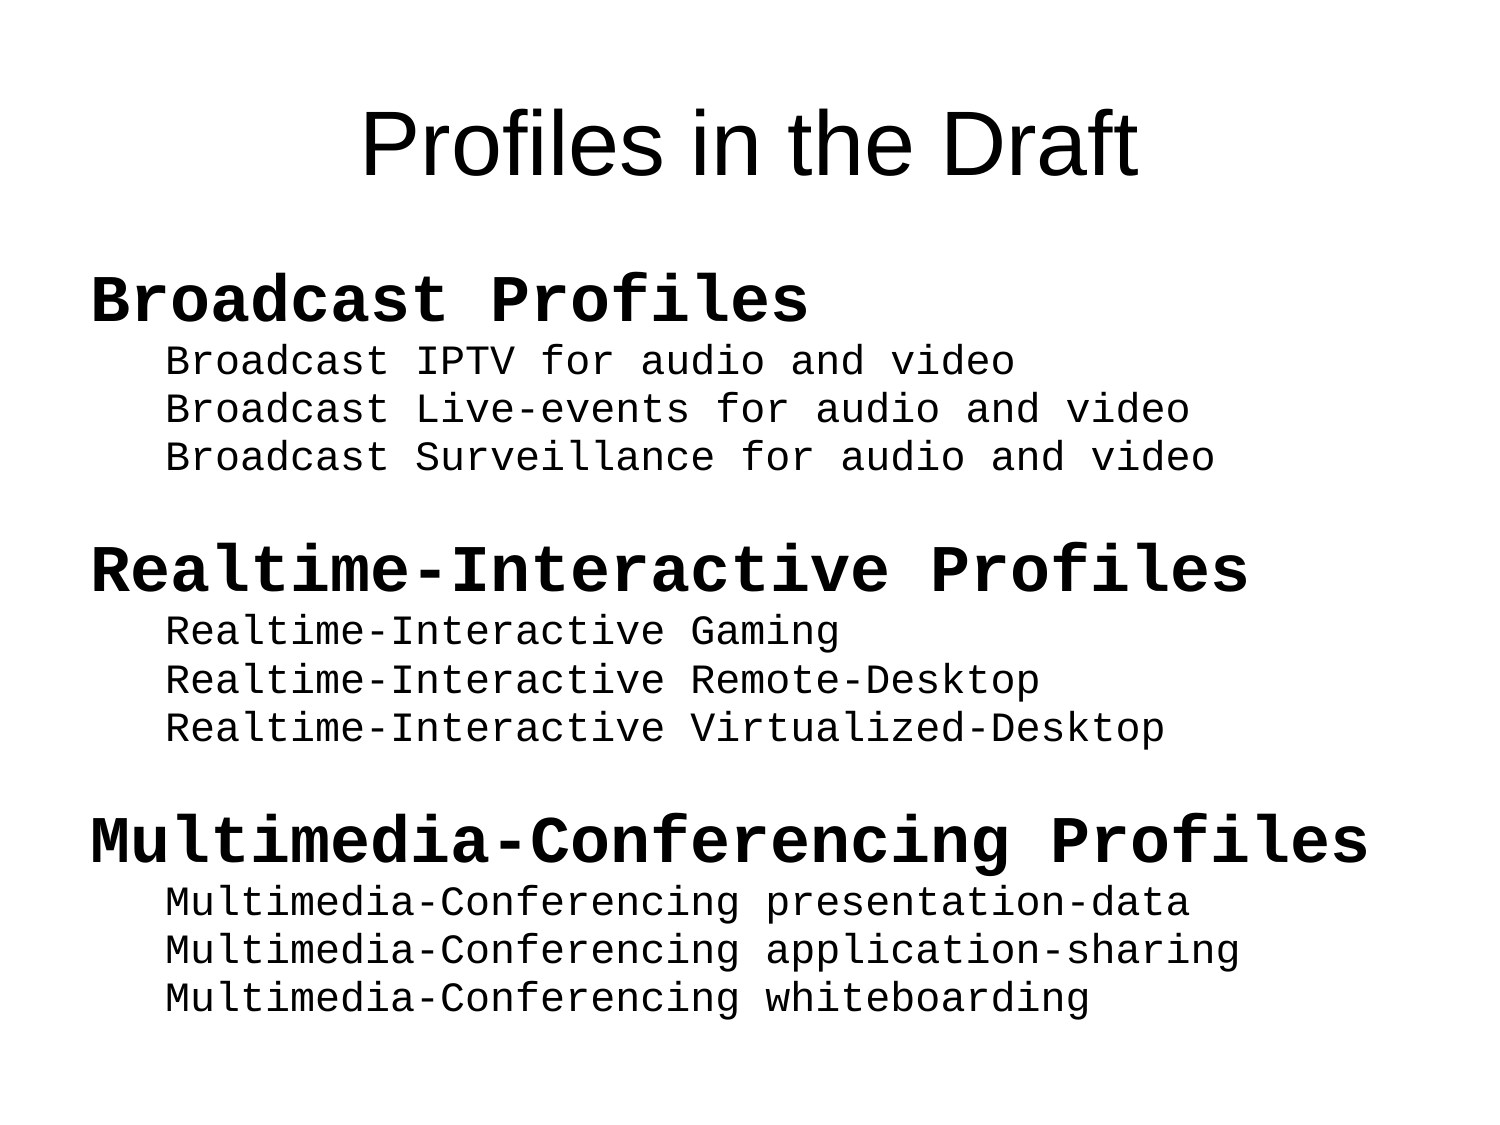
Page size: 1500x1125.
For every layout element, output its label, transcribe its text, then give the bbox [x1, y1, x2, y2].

list Broadcast Profiles Broadcast IPTV for audio and video Broadcast Live-events for audio and video Broadcast Surveillance for audio and video Realtime-Interactive Profiles Realtime-Interactive Gaming Realtime-Interactive Remote-Desktop Realtime-Interactive Virtualized-Desktop Multimedia-Conferencing Profiles Multimedia-Conferencing presentation-data Multimedia-Conferencing application-sharing Multimedia-Conferencing whiteboarding [74, 262, 1426, 1063]
title Profiles in the Draft [74, 44, 1426, 233]
